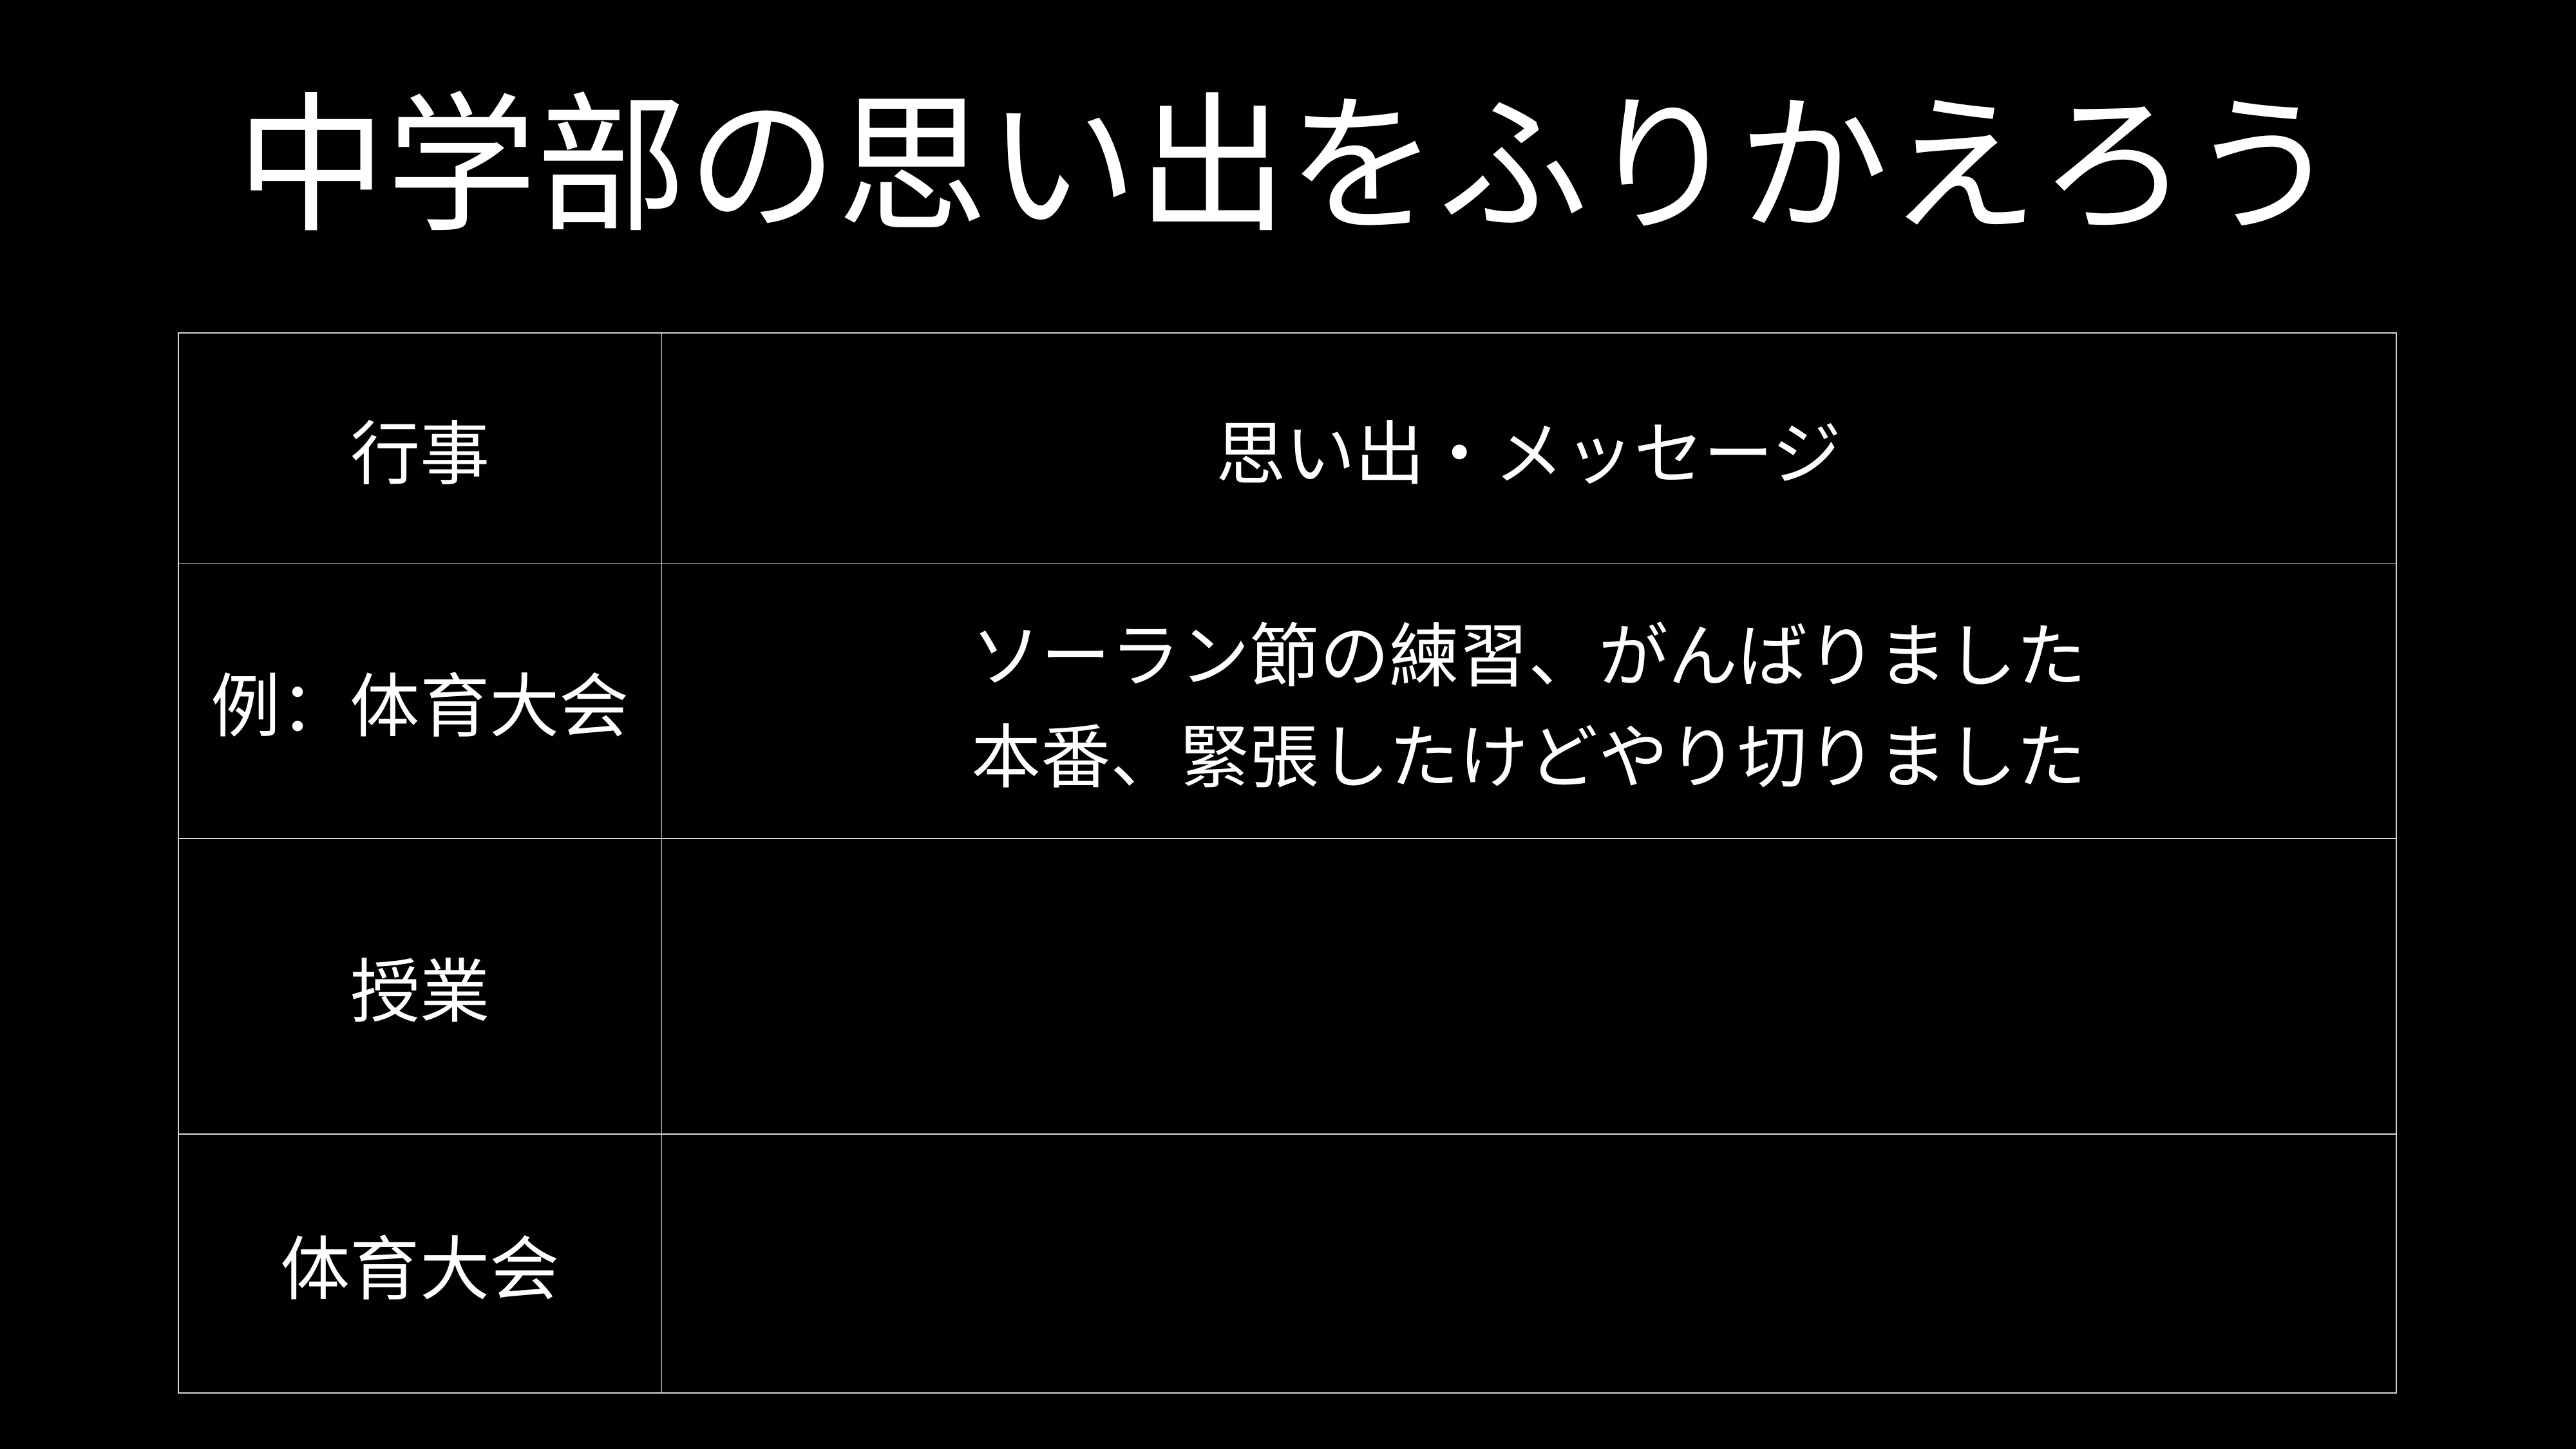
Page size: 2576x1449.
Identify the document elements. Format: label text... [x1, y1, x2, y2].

table_cell 例：体育大会 [179, 564, 661, 838]
table_cell 授業 [179, 839, 661, 1133]
title 中学部の思い出をふりかえろう [178, 37, 2398, 279]
table_cell [662, 1135, 2396, 1392]
table_cell ソーラン節の練習、がんばりました 本番、緊張したけどやり切りました [662, 564, 2396, 838]
table_header 行事 [179, 334, 661, 564]
table_cell [662, 839, 2396, 1133]
table_cell 体育大会 [179, 1135, 661, 1392]
table_header 思い出・メッセージ [662, 334, 2396, 564]
